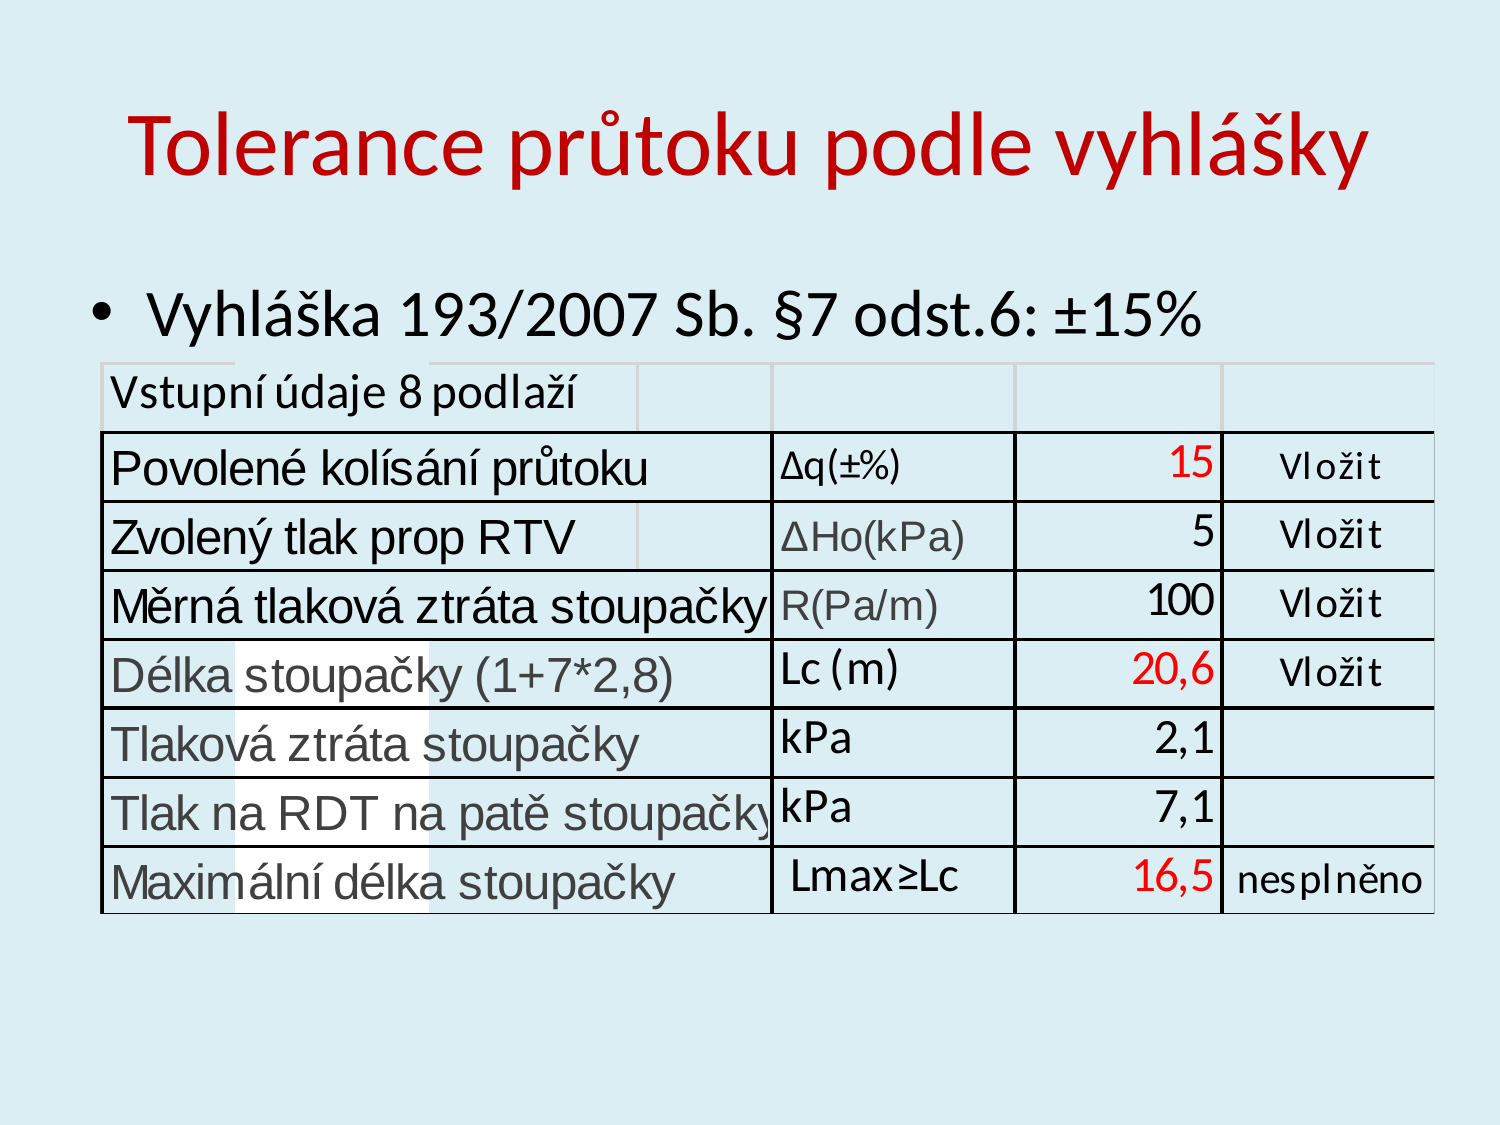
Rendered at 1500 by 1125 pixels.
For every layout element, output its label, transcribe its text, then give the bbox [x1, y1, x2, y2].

title Tolerance průtoku podle vyhlášky [75, 45, 1425, 233]
list Vyhláška 193/2007 Sb. §7 odst.6: ±15% [75, 262, 1425, 1005]
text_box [100, 361, 1438, 918]
